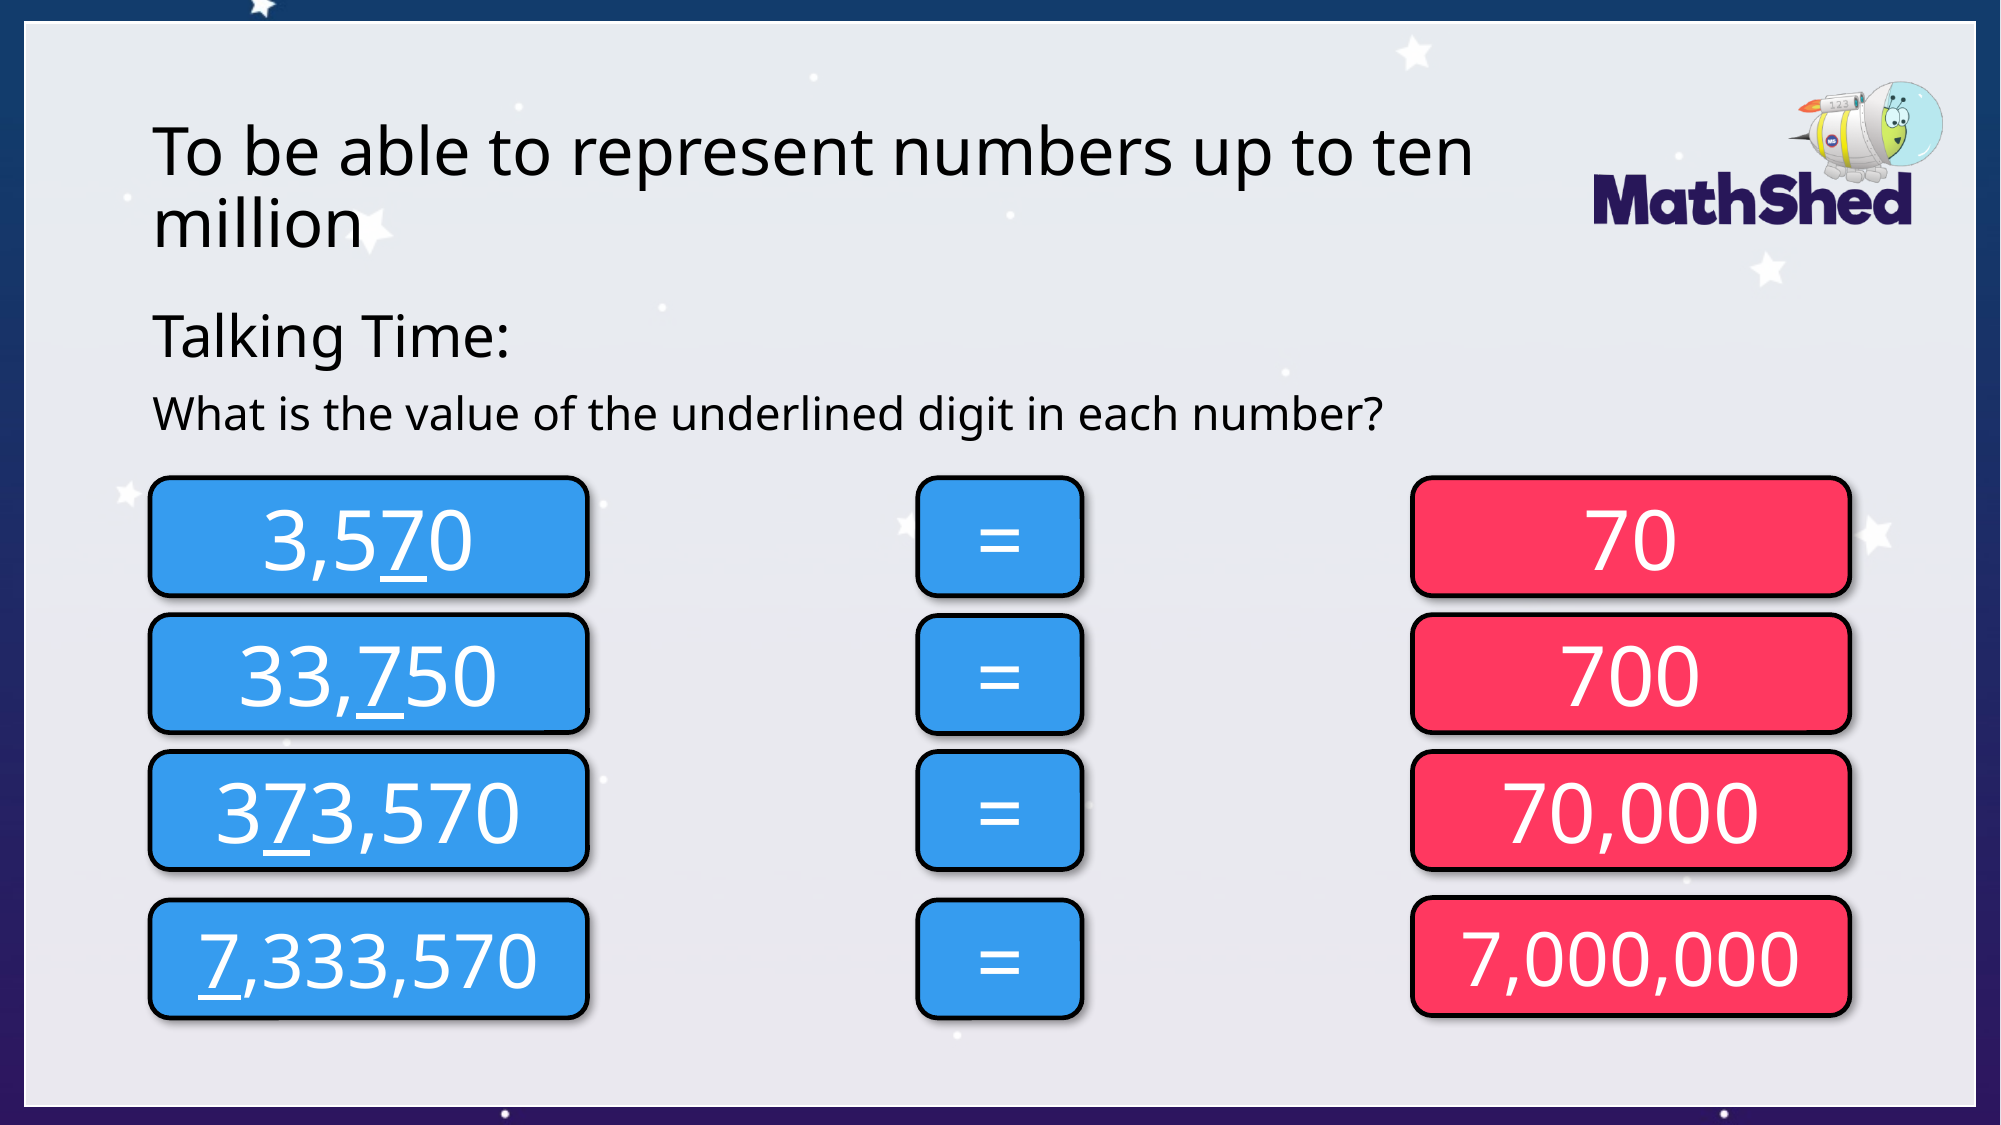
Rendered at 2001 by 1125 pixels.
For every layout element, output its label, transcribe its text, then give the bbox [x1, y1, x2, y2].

title To be able to represent numbers up to ten million [137, 81, 1578, 299]
text_box = [916, 750, 1084, 871]
text_box 373,570 [148, 750, 589, 871]
picture [0, 0, 2001, 1125]
text_box 700 [1411, 613, 1851, 734]
text_box 3,570 [148, 476, 589, 597]
text_box 70 [1411, 476, 1851, 597]
text_box 7,333,570 [148, 898, 589, 1019]
text_box 70,000 [1411, 750, 1851, 871]
text_box = [916, 614, 1084, 735]
list Talking Time: What is the value of the underlined digit in each number? [137, 299, 1863, 1014]
text_box 7,000,000 [1411, 896, 1851, 1017]
text_box = [916, 898, 1084, 1019]
text_box 33,750 [148, 613, 589, 734]
text_box = [916, 476, 1084, 597]
